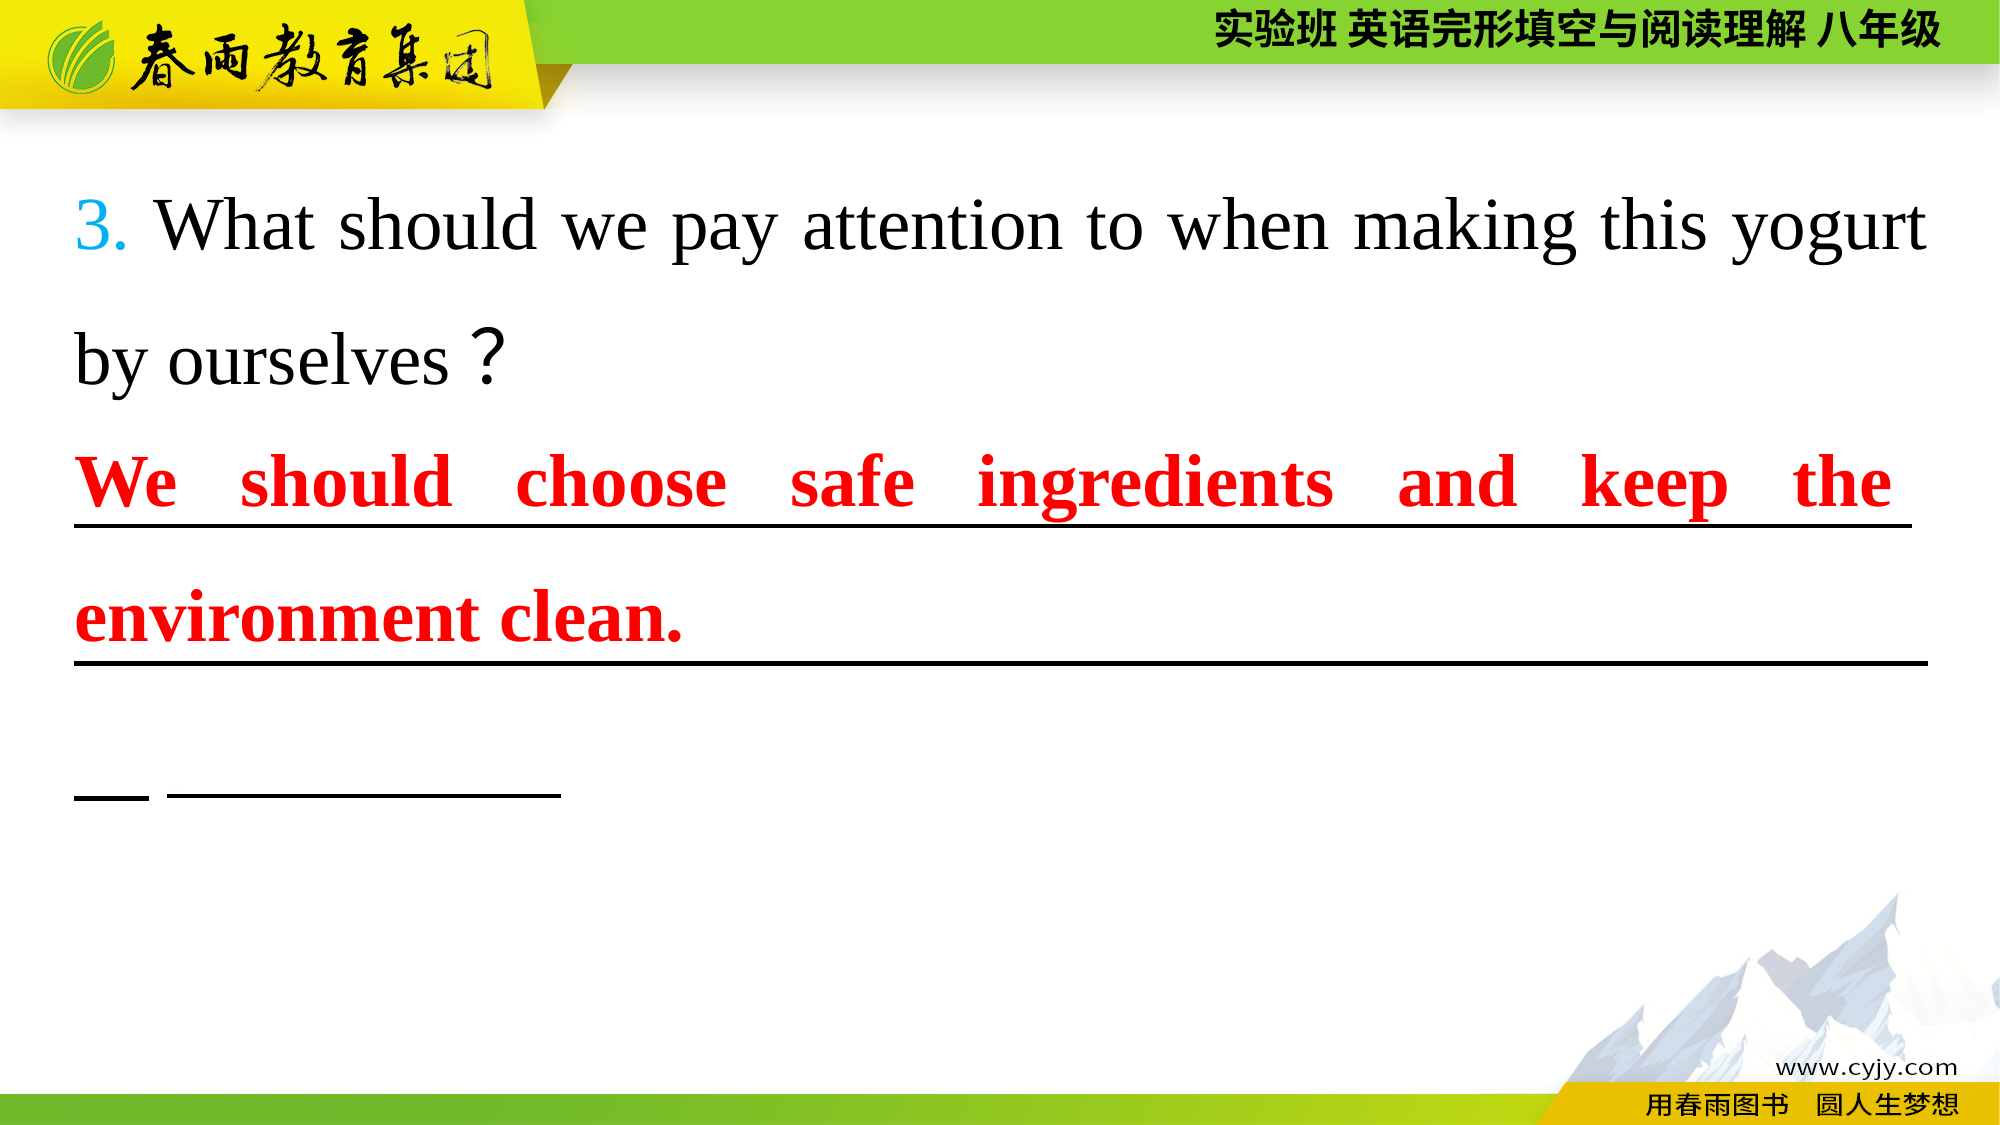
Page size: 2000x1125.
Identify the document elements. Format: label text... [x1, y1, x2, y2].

text_box We should choose safe ingredients and keep the environment clean. [59, 378, 1910, 664]
list 3. What should we pay attention to when making this yogurt by ourselves？ _________________________________________________ ,__________ [59, 122, 1944, 683]
picture [0, 0, 2000, 1125]
